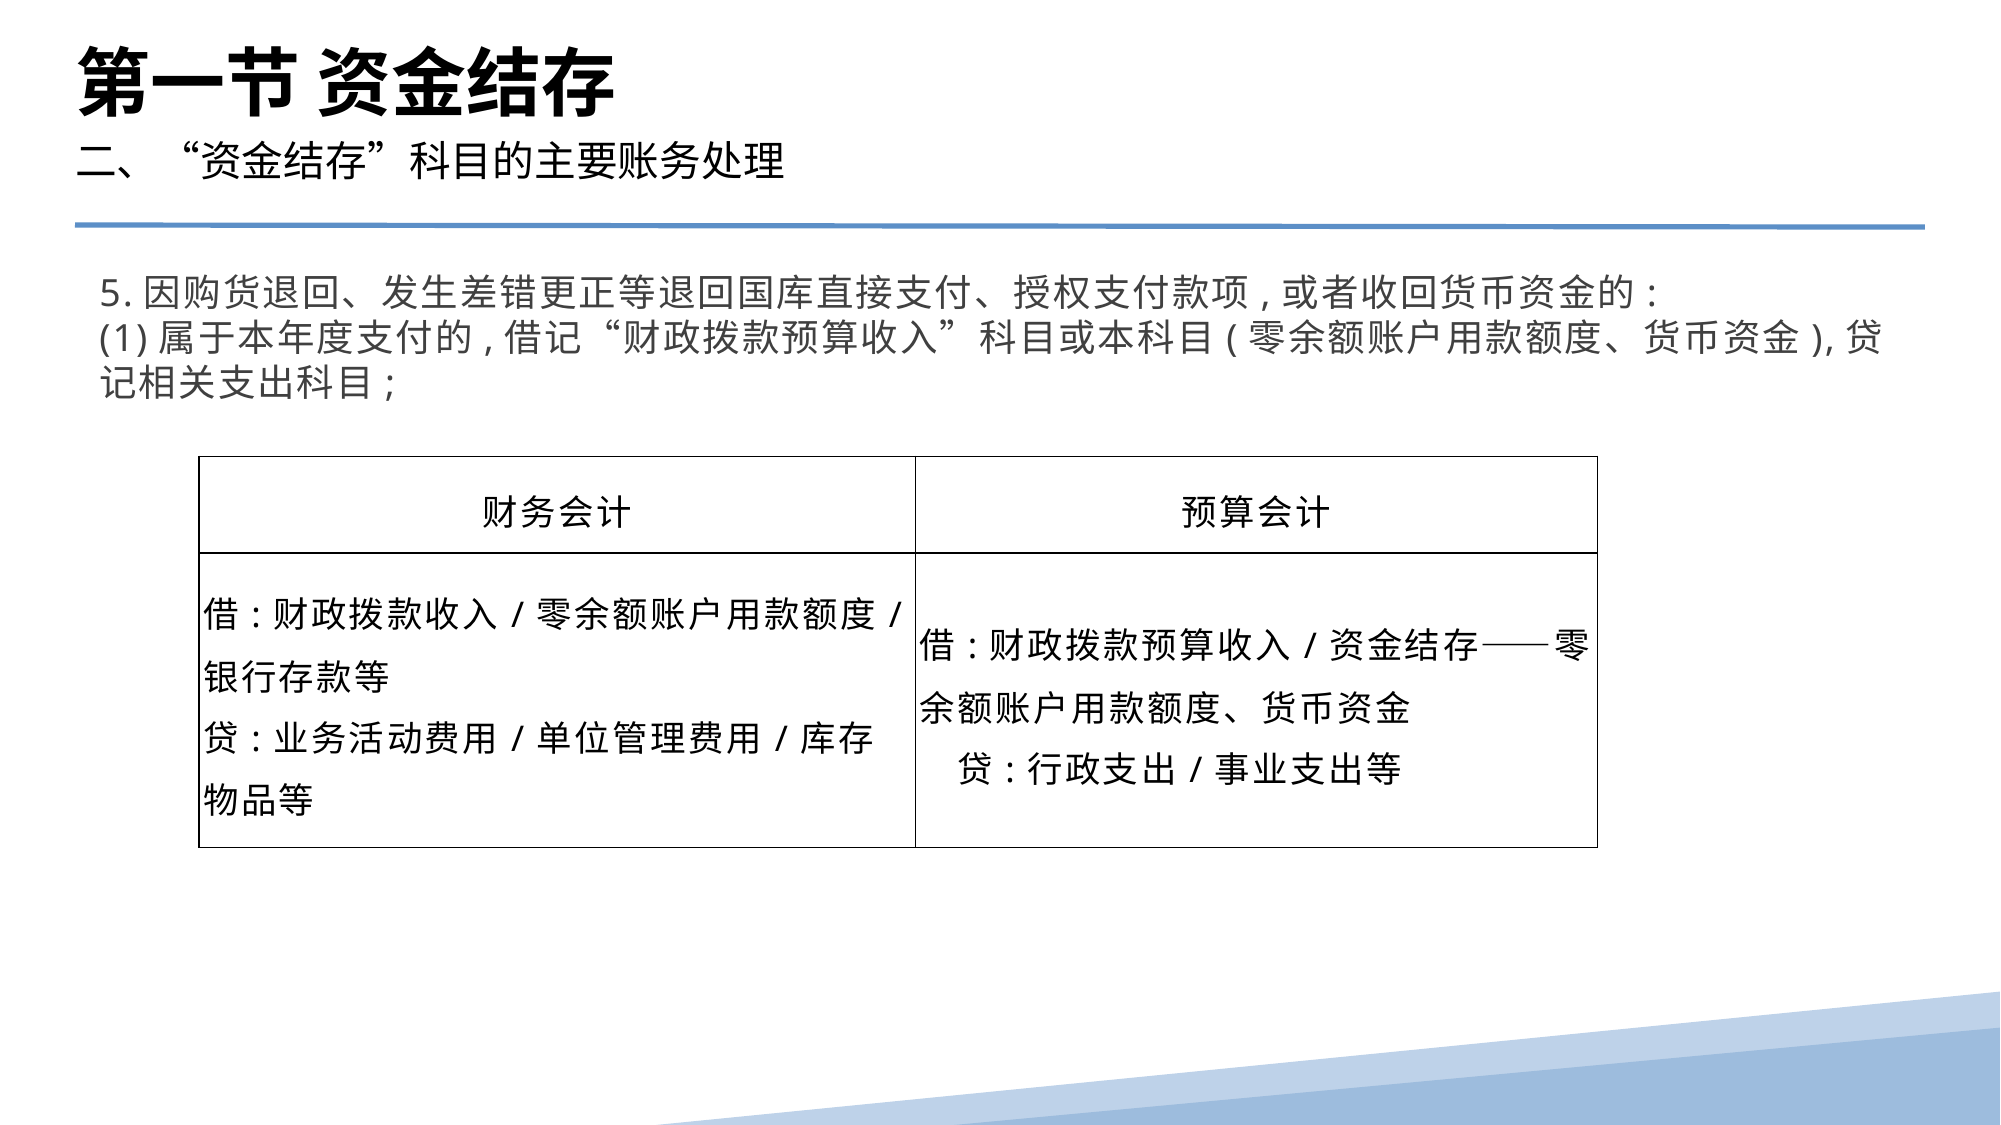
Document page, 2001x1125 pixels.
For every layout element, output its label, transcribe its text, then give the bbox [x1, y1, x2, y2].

text_box 5.因购货退回、发生差错更正等退回国库直接支付、授权支付款项,或者收回货币资金的: (1)属于本年度支付的,借记“财政拨款预算收入”科目或本科目(零余额账户用款额度、货币资金),贷记相关支出科目; [88, 249, 1932, 479]
table_cell 借:财政拨款收入/零余额账户用款额度/ 银行存款等 贷:业务活动费用/单位管理费用/库存物品等 [200, 554, 915, 847]
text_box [74, 224, 1925, 228]
text_box 第一节 资金结存 [75, 24, 1925, 124]
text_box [656, 991, 2000, 1125]
table_header 财务会计 [200, 457, 915, 552]
table_header 预算会计 [916, 457, 1597, 552]
table_cell 借:财政拨款预算收入/资金结存——零余额账户用款额度、货币资金 贷:行政支出/事业支出等 [916, 554, 1597, 847]
text_box 二、“资金结存”科目的主要账务处理 [75, 124, 1925, 200]
